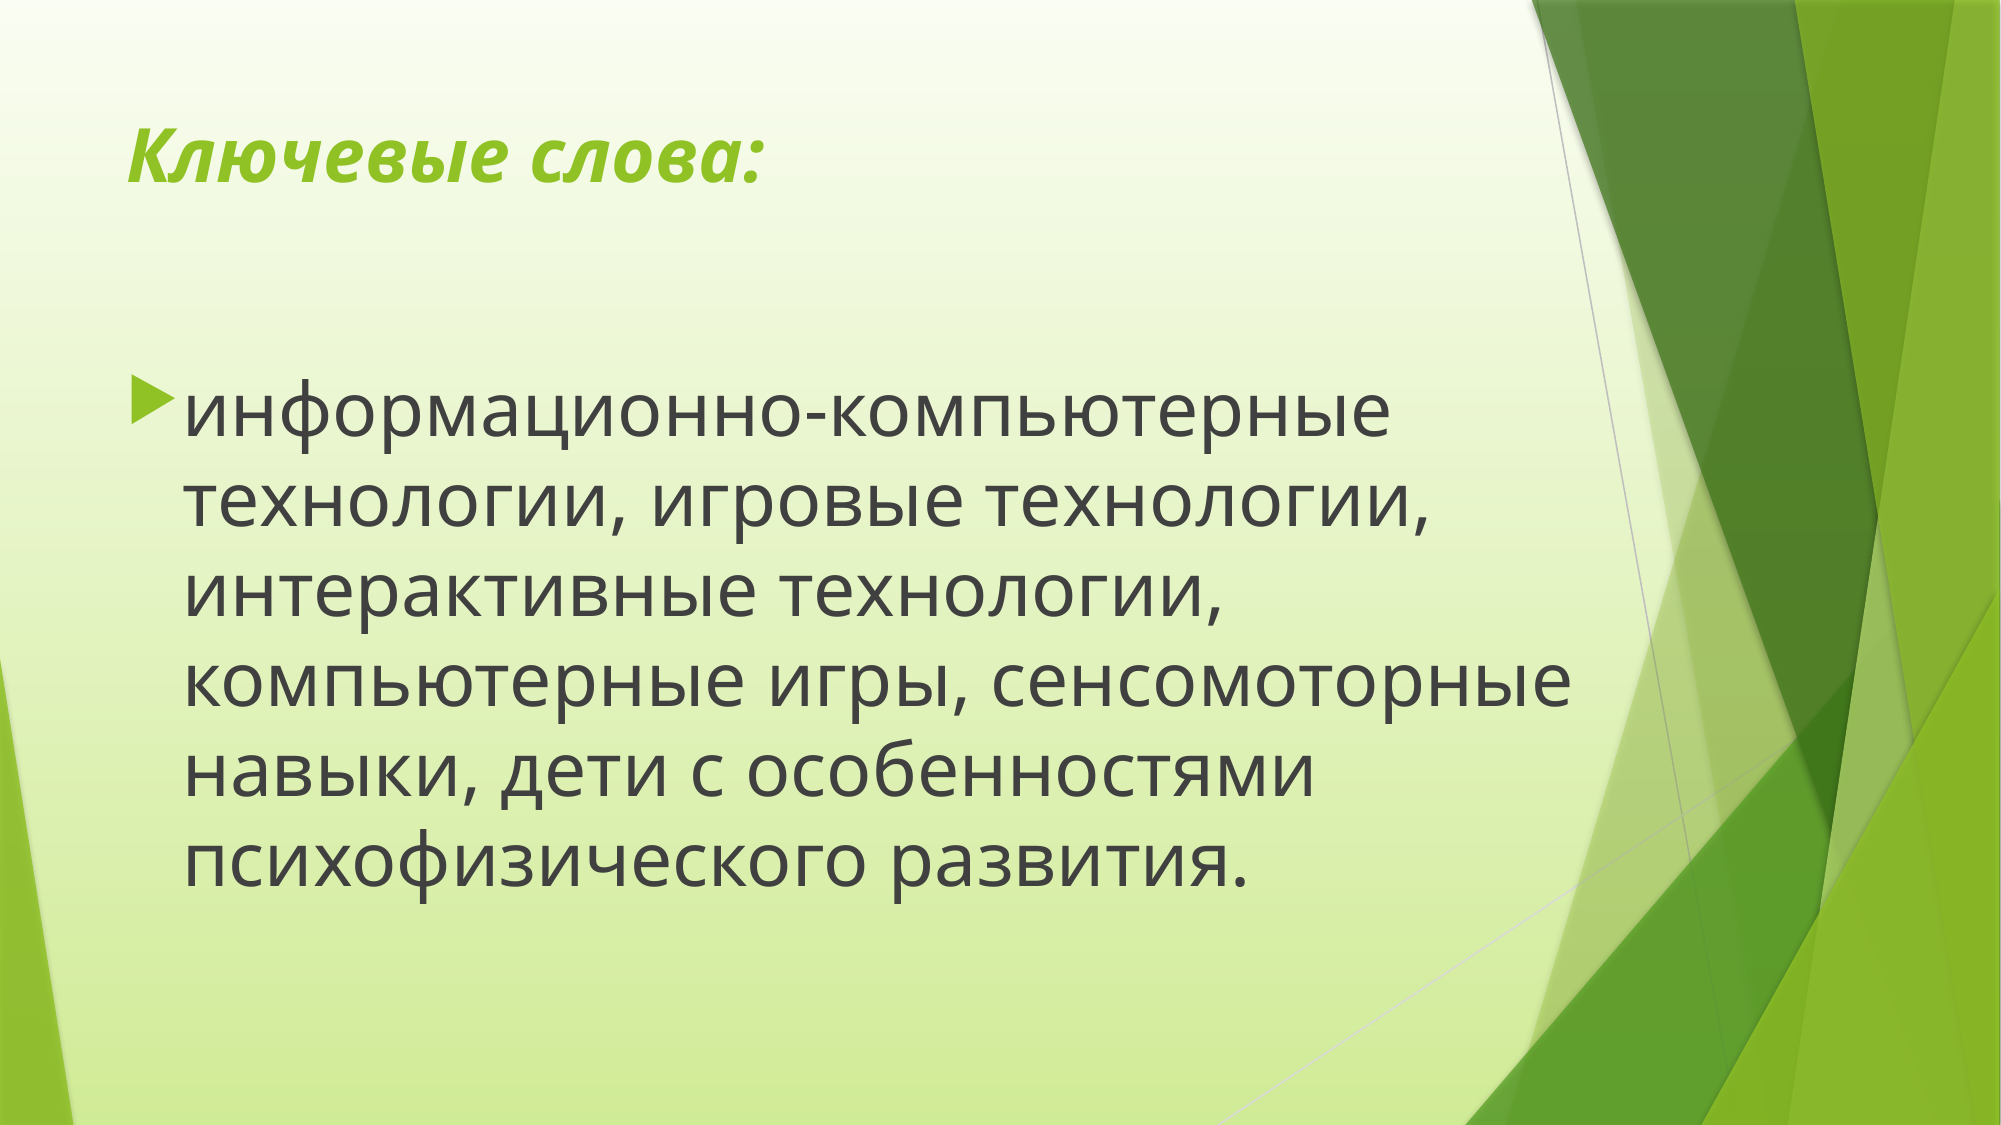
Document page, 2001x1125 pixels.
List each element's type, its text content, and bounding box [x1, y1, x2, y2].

title Ключевые слова: [111, 99, 1522, 317]
list информационно-компьютерные технологии, игровые технологии, интерактивные технологии, компьютерные игры, сенсомоторные навыки, дети с особенностями психофизического развития. [111, 354, 1762, 992]
